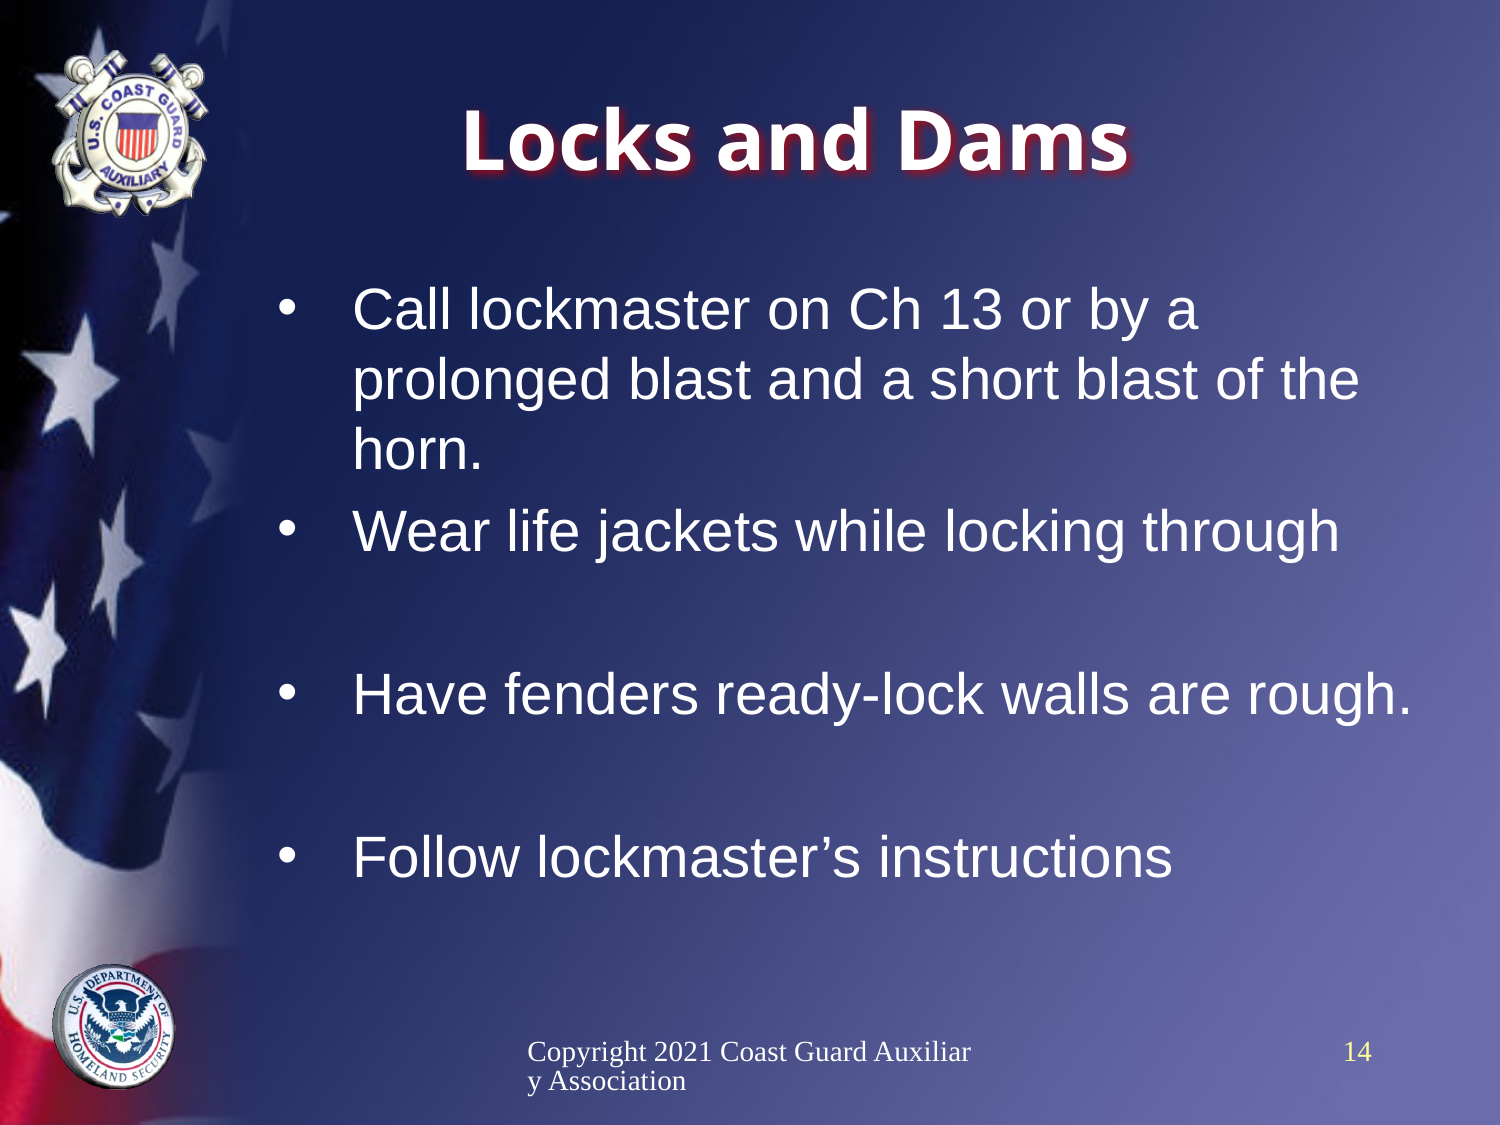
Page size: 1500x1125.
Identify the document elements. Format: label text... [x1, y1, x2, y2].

title Locks and Dams [125, 43, 1400, 232]
text_box Call lockmaster on Ch 13 or by a prolonged blast and a short blast of the horn. Wear life jackets while locking through Have fenders ready-lock walls are rough. Follow lockmaster’s instructions [262, 263, 1463, 897]
footer Copyright 2021 Coast Guard Auxiliary Association [512, 1025, 988, 1100]
picture [0, 0, 1500, 1125]
slide_number 14 [1074, 1025, 1388, 1100]
